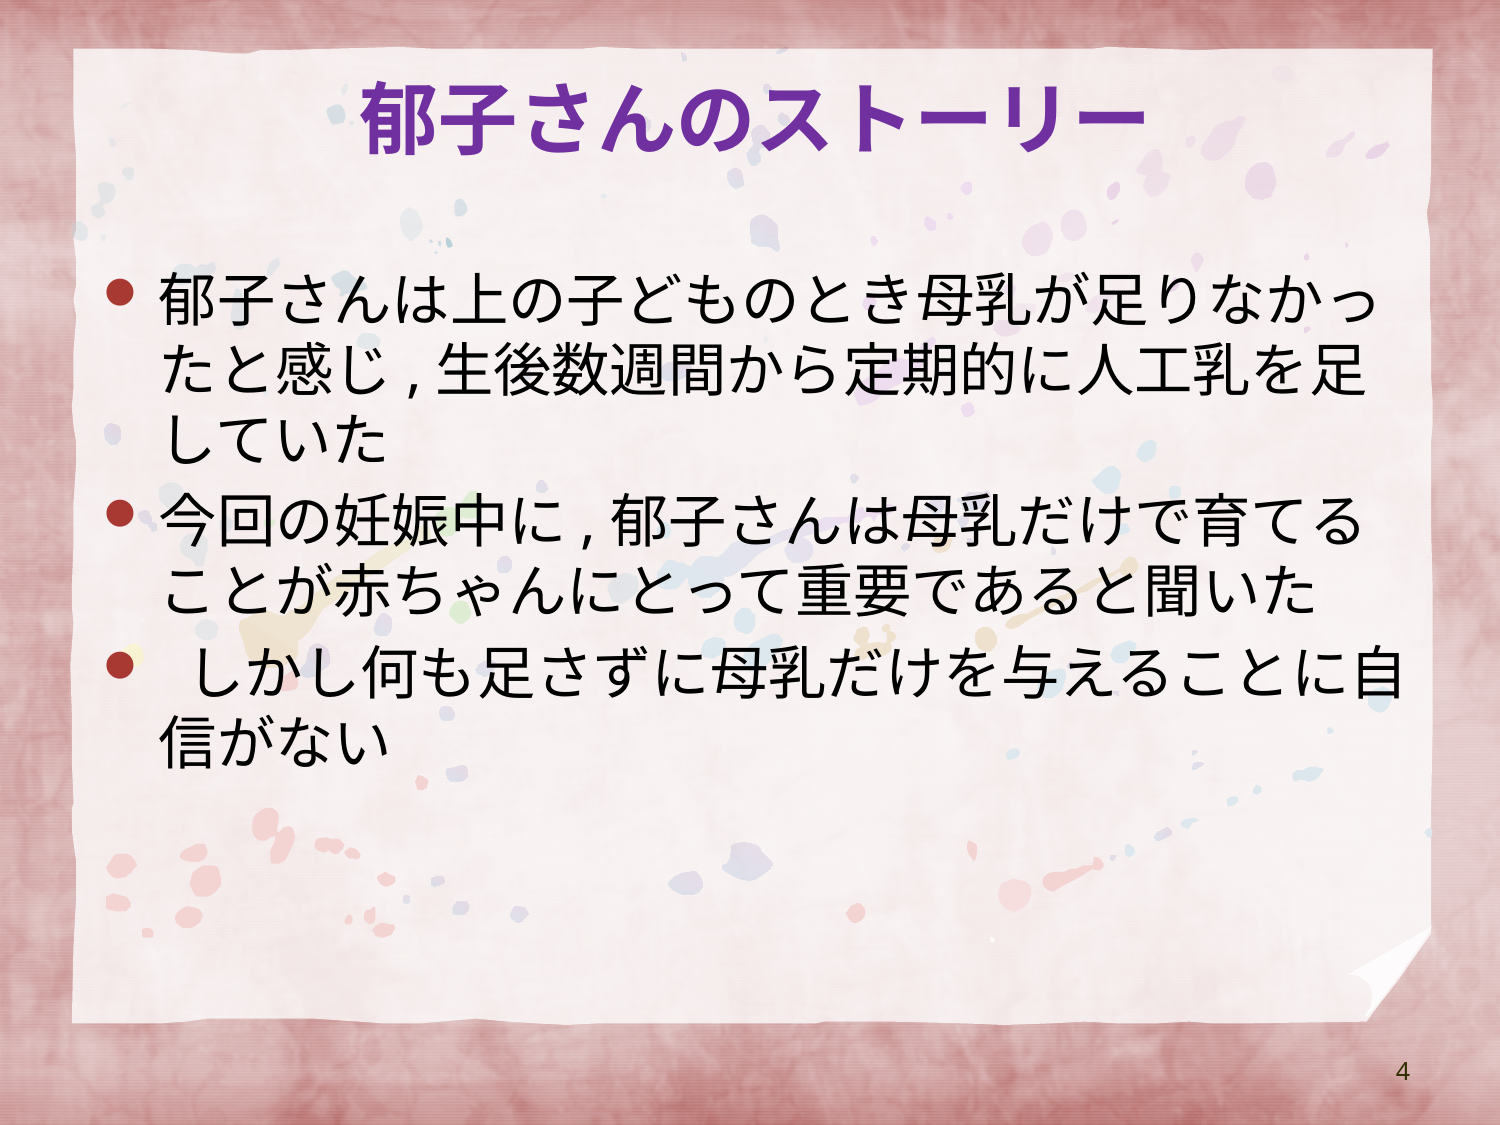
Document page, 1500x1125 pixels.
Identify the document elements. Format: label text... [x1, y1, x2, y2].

slide_number 4 [1074, 1042, 1425, 1103]
list 郁子さんは上の子どものとき母乳が足りなかったと感じ,生後数週間から定期的に人工乳を足していた 今回の妊娠中に,郁子さんは母乳だけで育てることが赤ちゃんにとって重要であると聞いた しかし何も足さずに母乳だけを与えることに自信がない [87, 255, 1424, 906]
title 郁子さんのストーリー [152, 58, 1360, 176]
